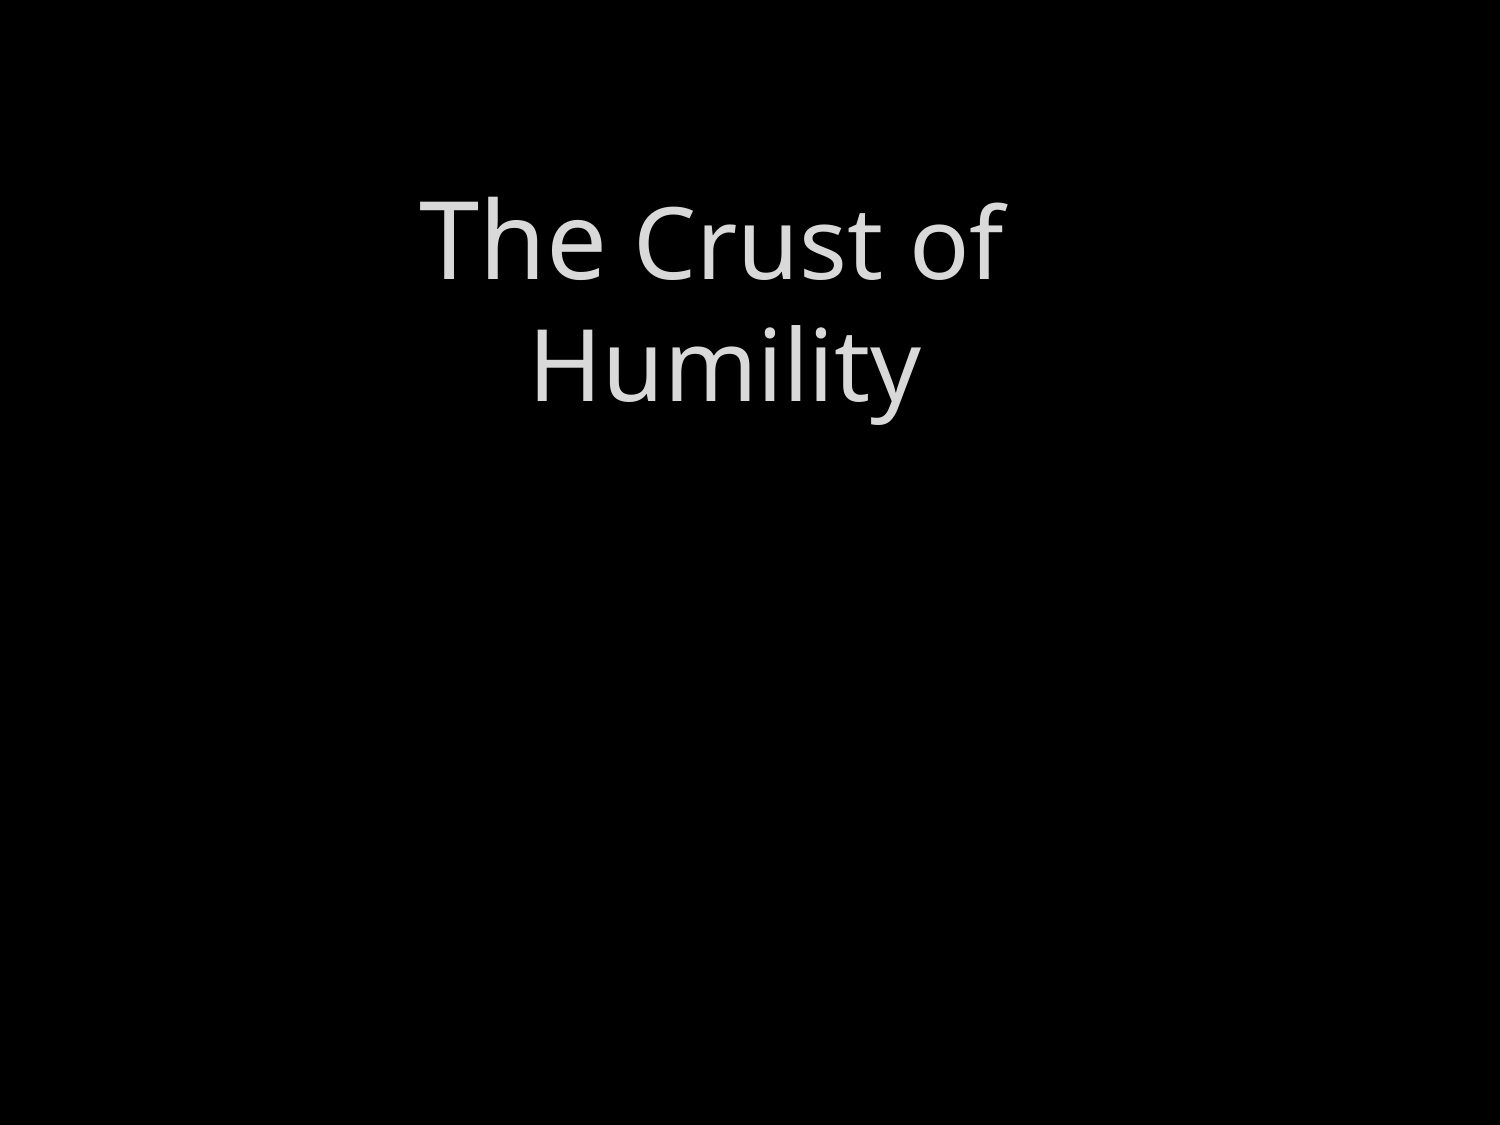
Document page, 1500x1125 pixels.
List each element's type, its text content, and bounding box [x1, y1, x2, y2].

title The Crust of Humility [0, 112, 1451, 601]
